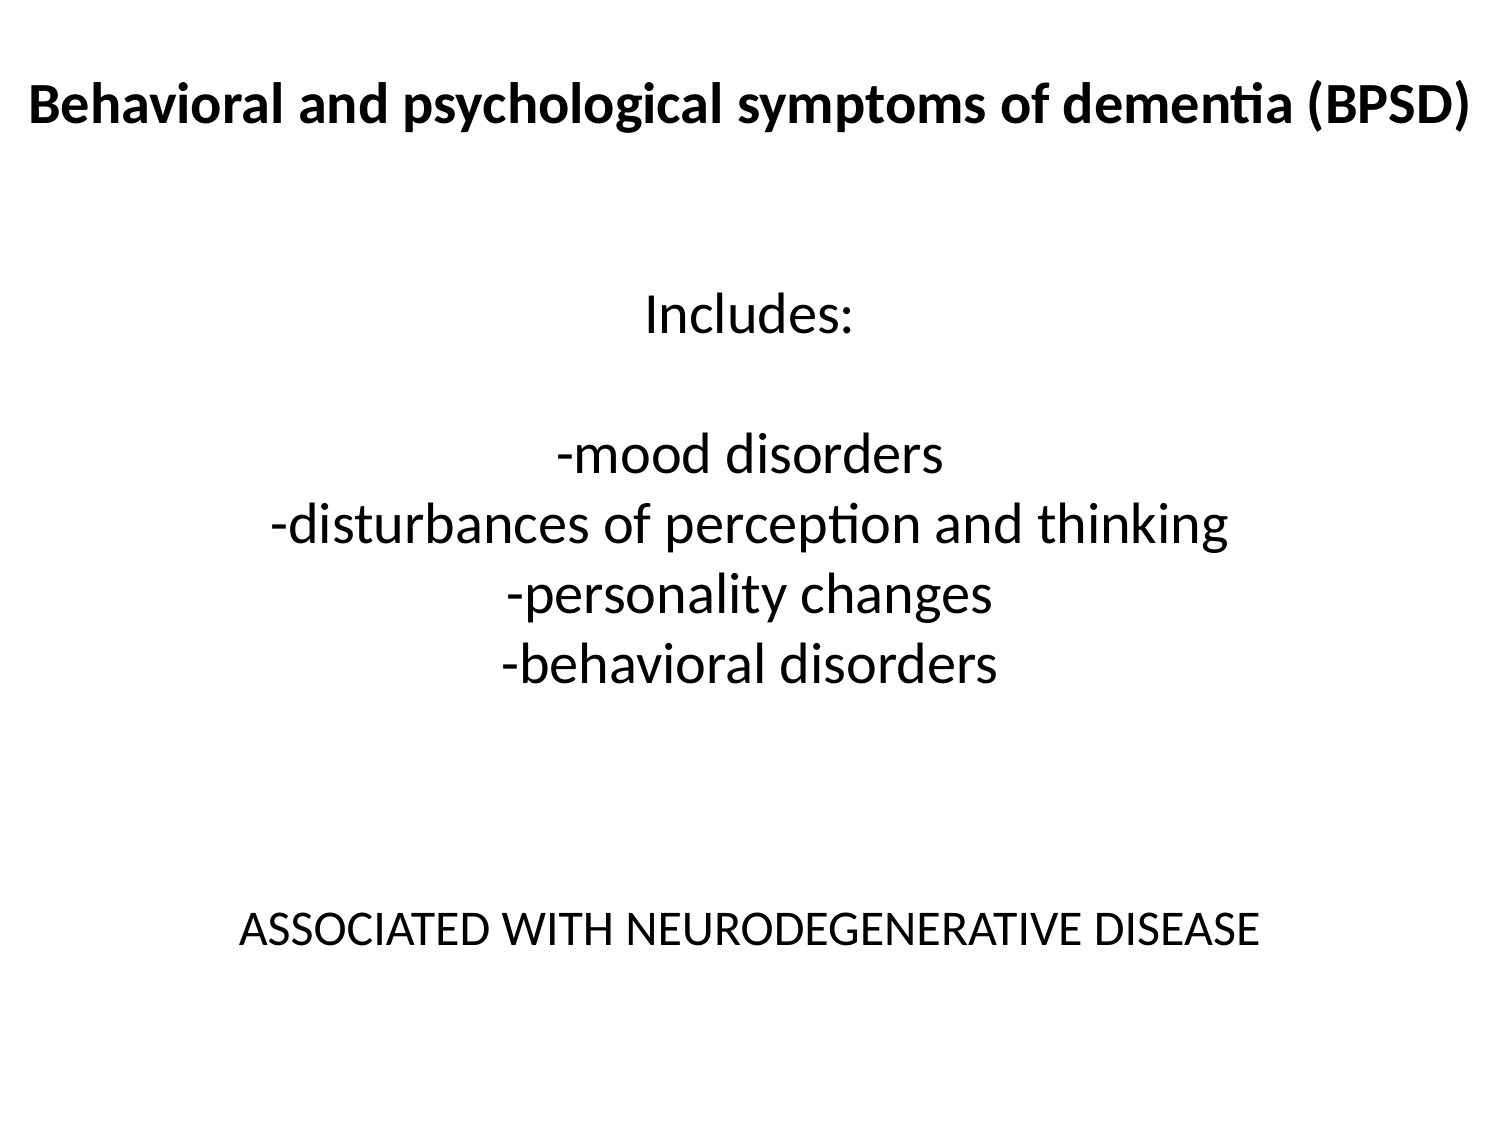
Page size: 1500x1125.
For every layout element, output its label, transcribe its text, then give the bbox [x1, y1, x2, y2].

text_box Behavioral and psychological symptoms of dementia (BPSD) Includes: -mood disorders -disturbances of perception and thinking -personality changes -behavioral disorders ASSOCIATED WITH NEURODEGENERATIVE DISEASE [0, 0, 1500, 963]
